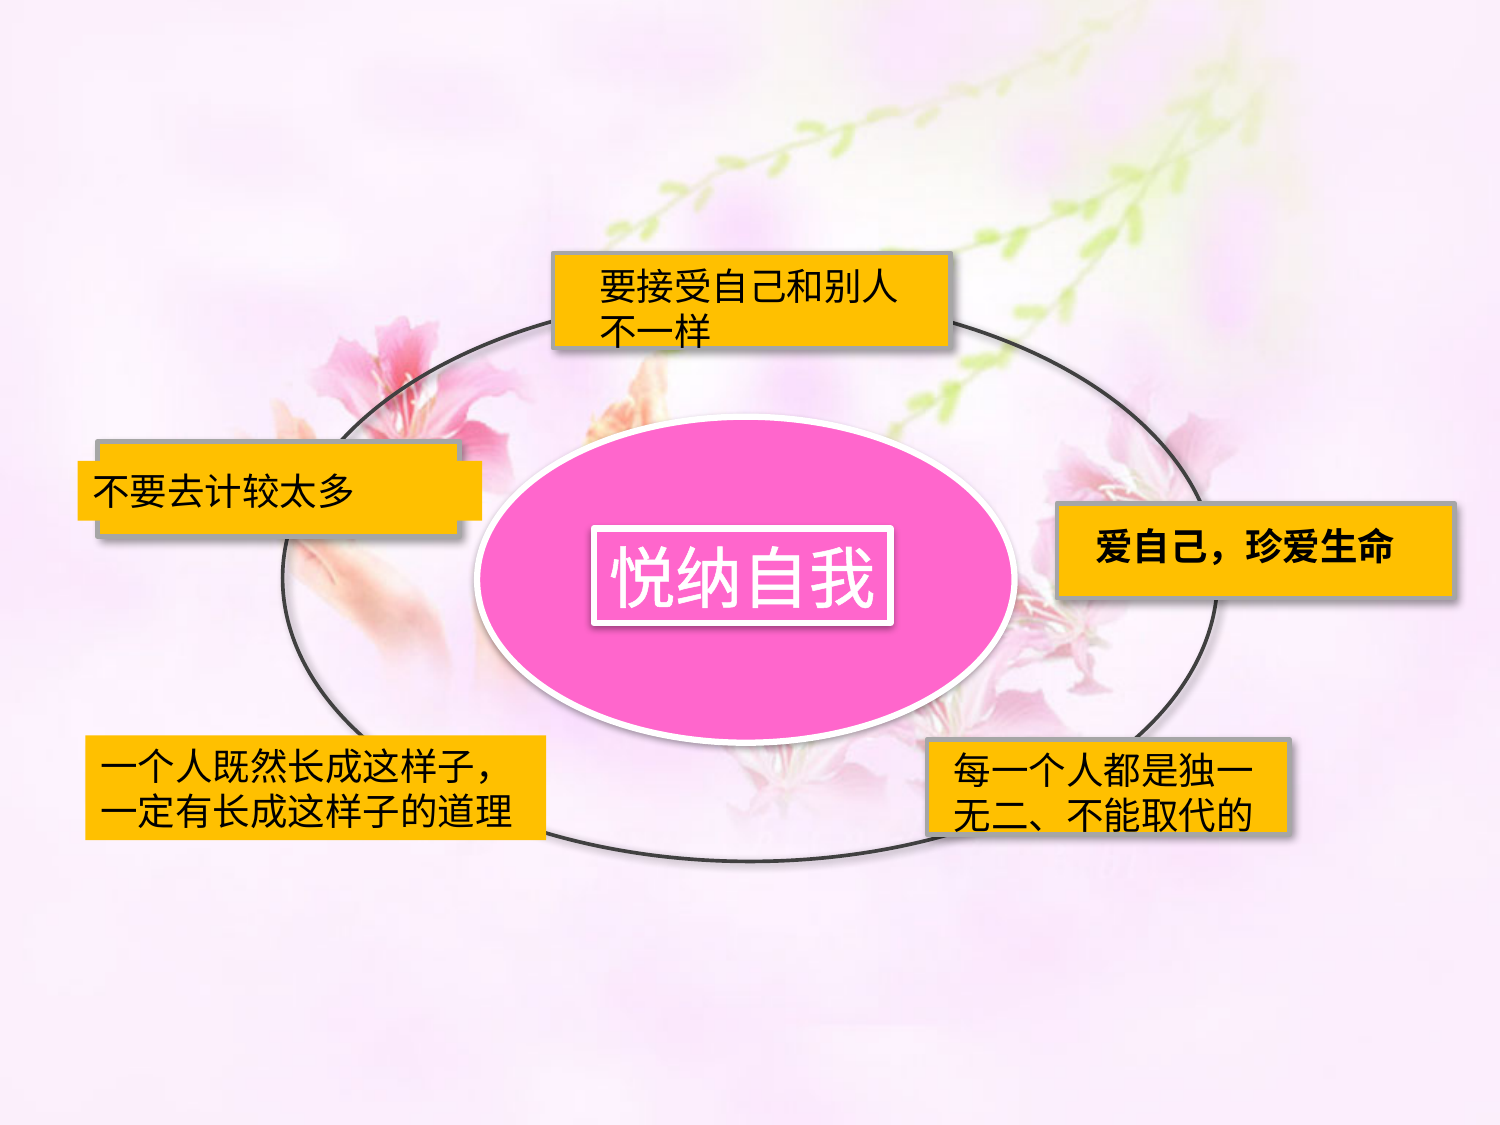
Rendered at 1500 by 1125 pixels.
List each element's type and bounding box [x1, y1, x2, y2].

text_box [97, 441, 461, 537]
text_box [1056, 503, 1455, 599]
text_box [926, 739, 1290, 846]
text_box [476, 416, 1015, 743]
picture [0, 0, 1500, 1125]
text_box [552, 252, 951, 362]
text_box [280, 544, 471, 733]
text_box [341, 320, 1217, 736]
text_box [551, 751, 921, 864]
text_box [85, 735, 547, 842]
